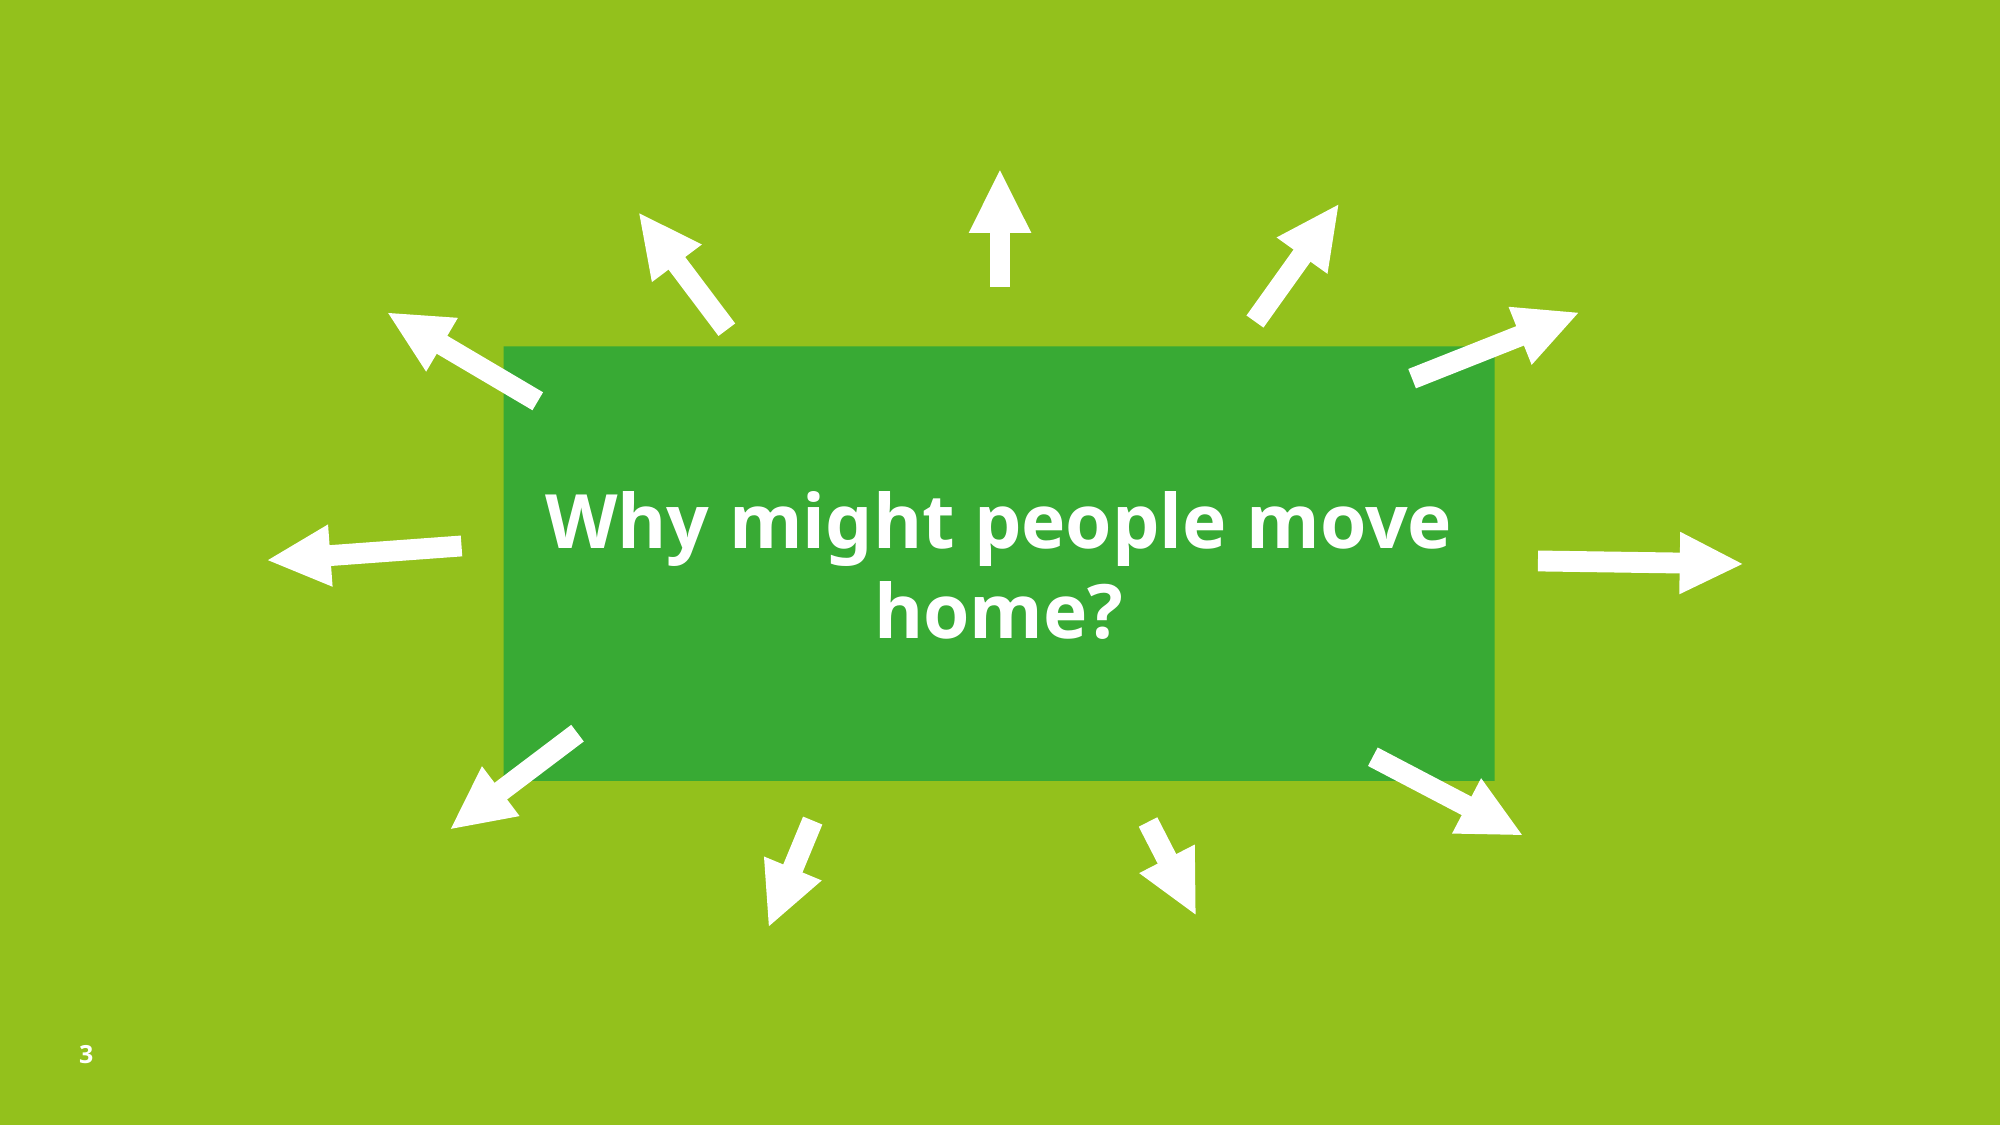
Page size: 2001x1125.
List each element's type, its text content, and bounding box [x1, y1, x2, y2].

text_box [1412, 312, 1579, 379]
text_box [388, 312, 538, 402]
slide_number 3 [79, 1023, 190, 1073]
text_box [450, 733, 578, 829]
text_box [768, 820, 813, 927]
title Why might people move home? [503, 345, 1496, 782]
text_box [639, 213, 727, 330]
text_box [1372, 756, 1522, 835]
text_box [1255, 204, 1339, 322]
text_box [1537, 560, 1743, 564]
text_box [267, 545, 462, 561]
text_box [1148, 821, 1196, 915]
